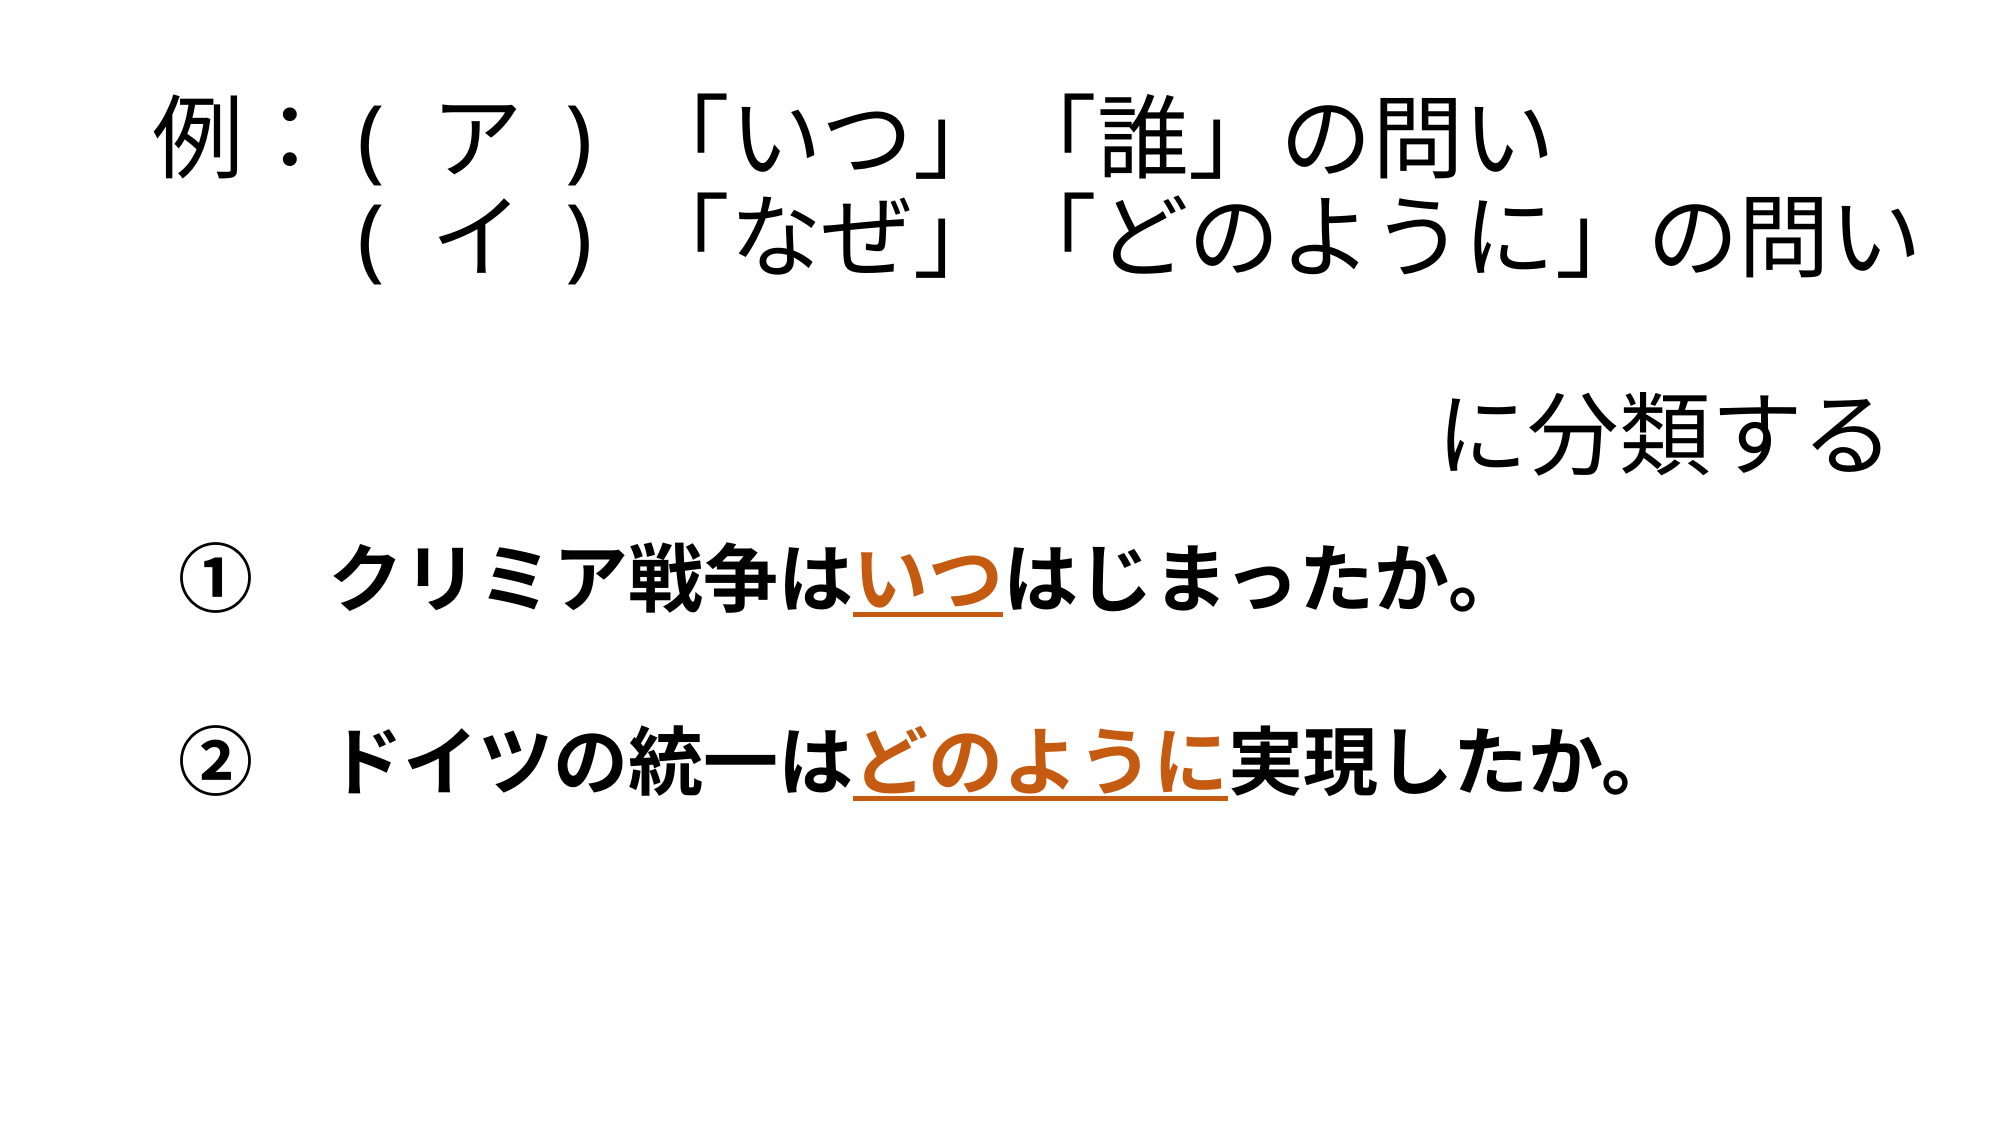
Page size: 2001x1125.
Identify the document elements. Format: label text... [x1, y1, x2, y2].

title 例：( ア ) 「いつ」「誰」の問い ( イ ) 「なぜ」「どのように」の問い に分類する [137, 59, 1974, 521]
list ① クリミア戦争はいつはじまったか。 ② ドイツの統一はどのように実現したか。 [88, 533, 1947, 1066]
